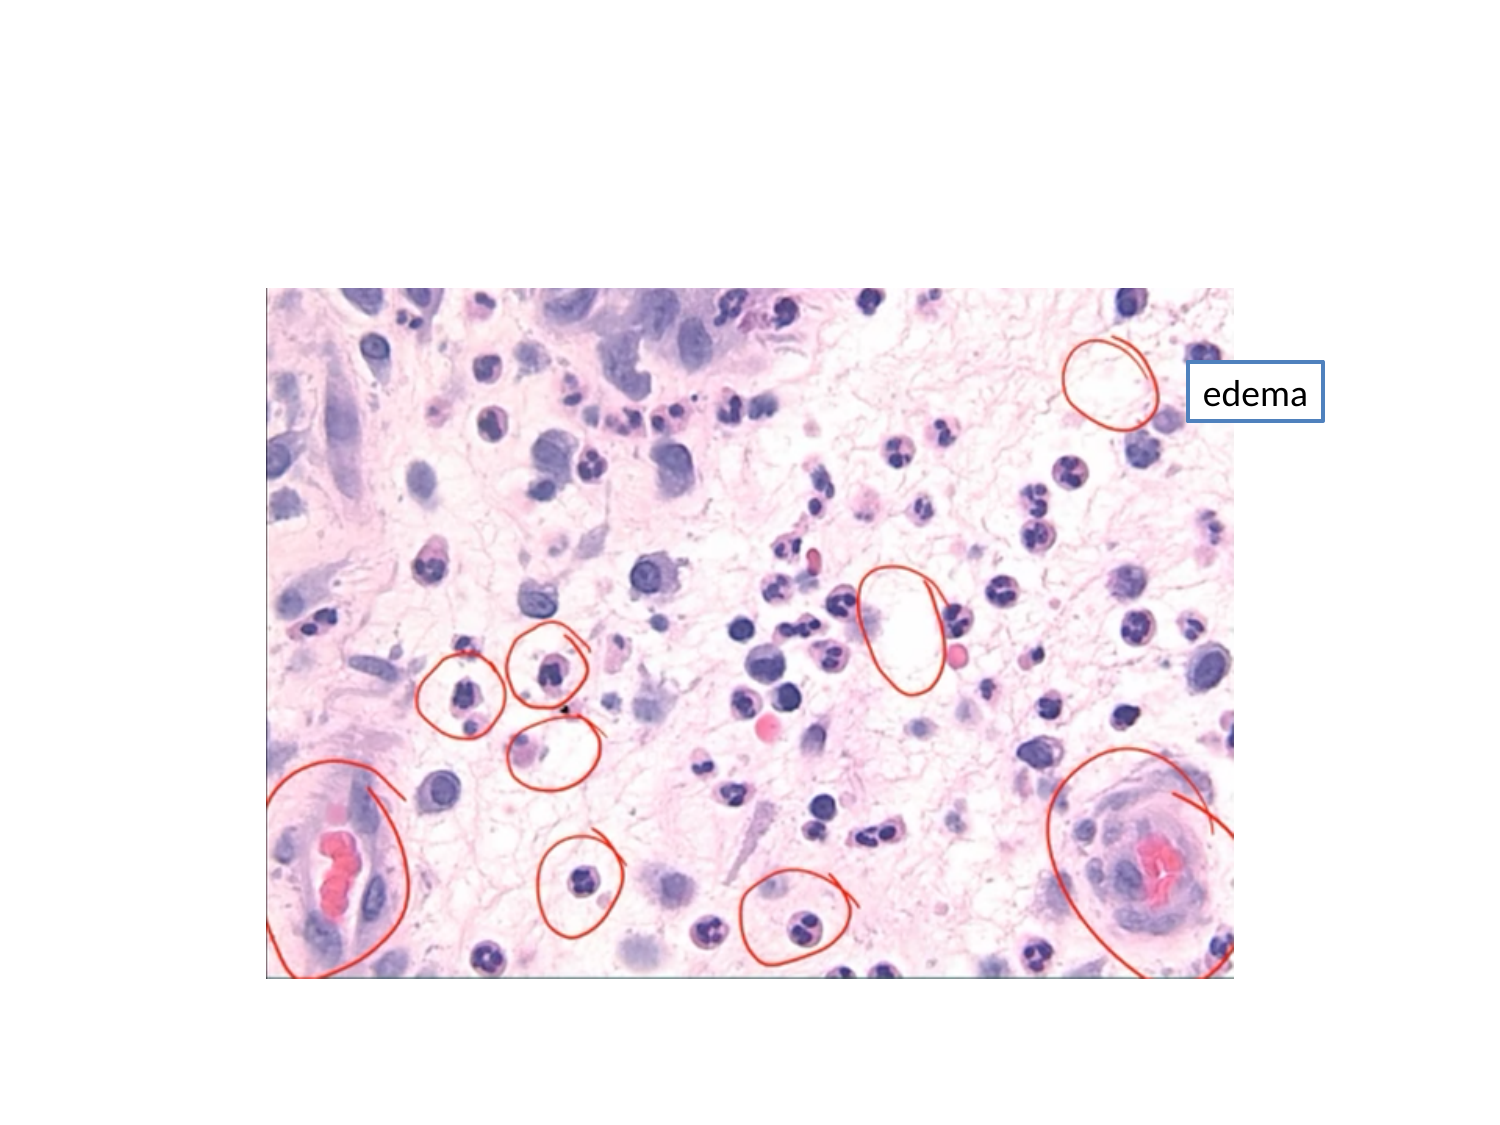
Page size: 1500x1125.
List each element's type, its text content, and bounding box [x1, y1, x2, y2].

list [266, 288, 1234, 980]
text_box edema [1239, 360, 1325, 423]
